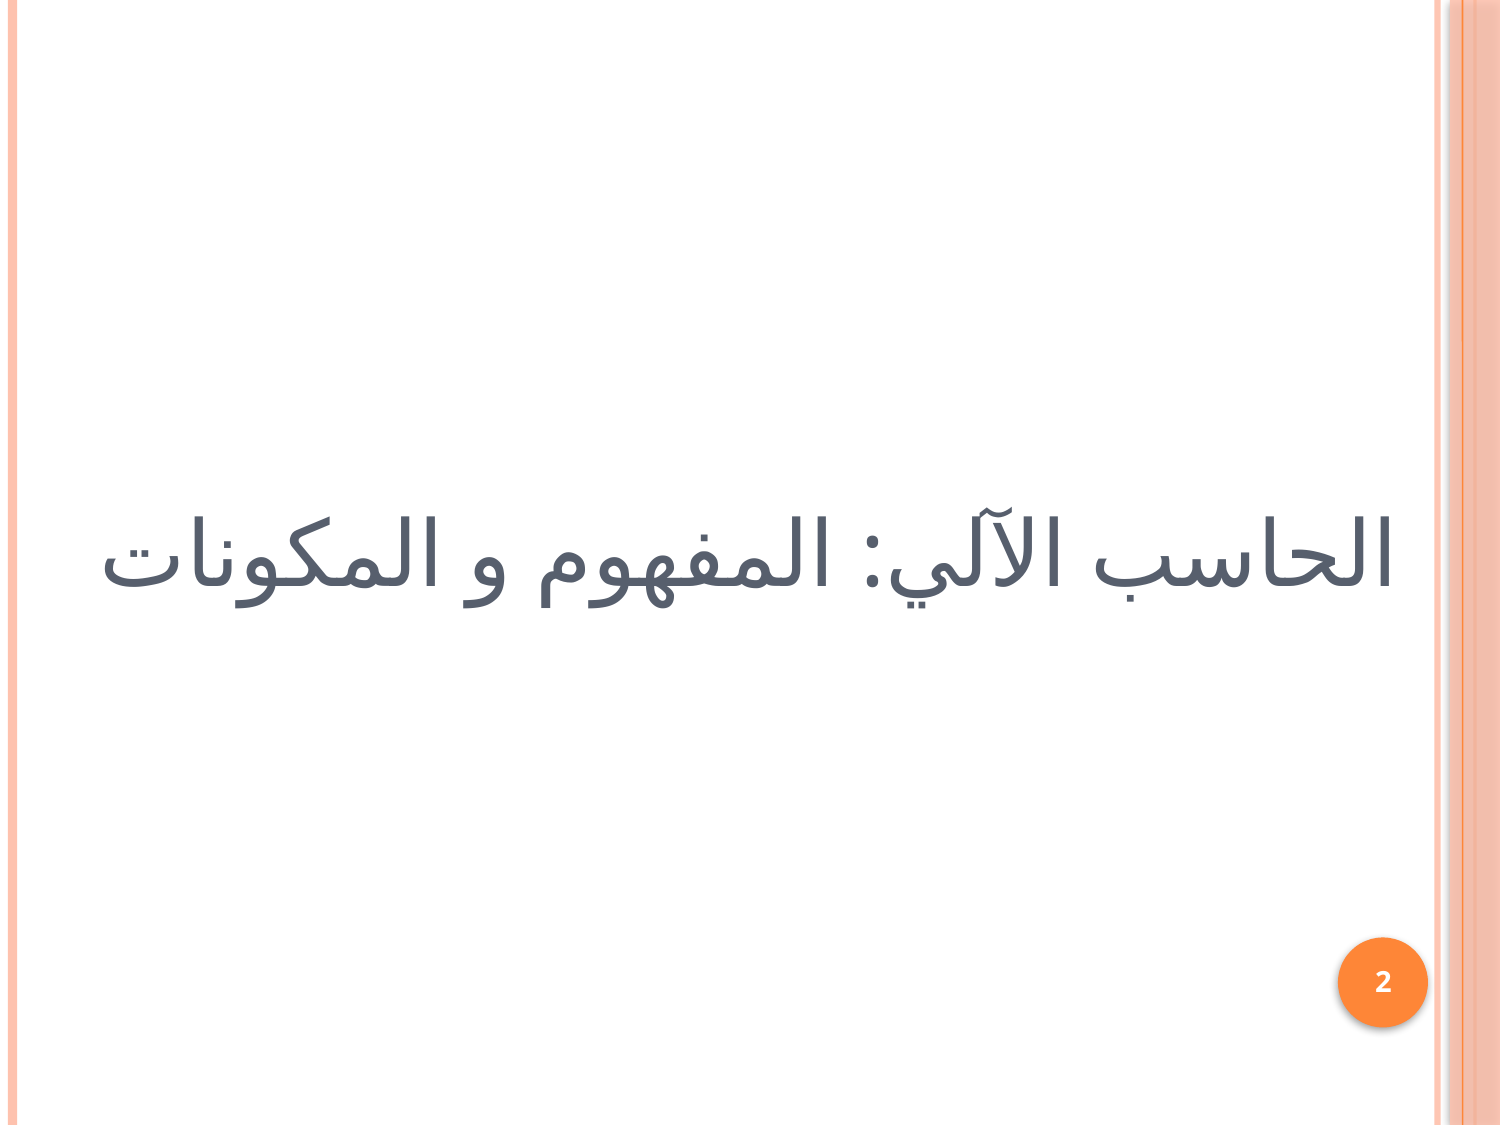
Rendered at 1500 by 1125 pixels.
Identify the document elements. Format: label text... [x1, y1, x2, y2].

title الحاسب الآلي: المفهوم و المكونات [75, 425, 1425, 613]
slide_number 2 [1333, 940, 1434, 1027]
